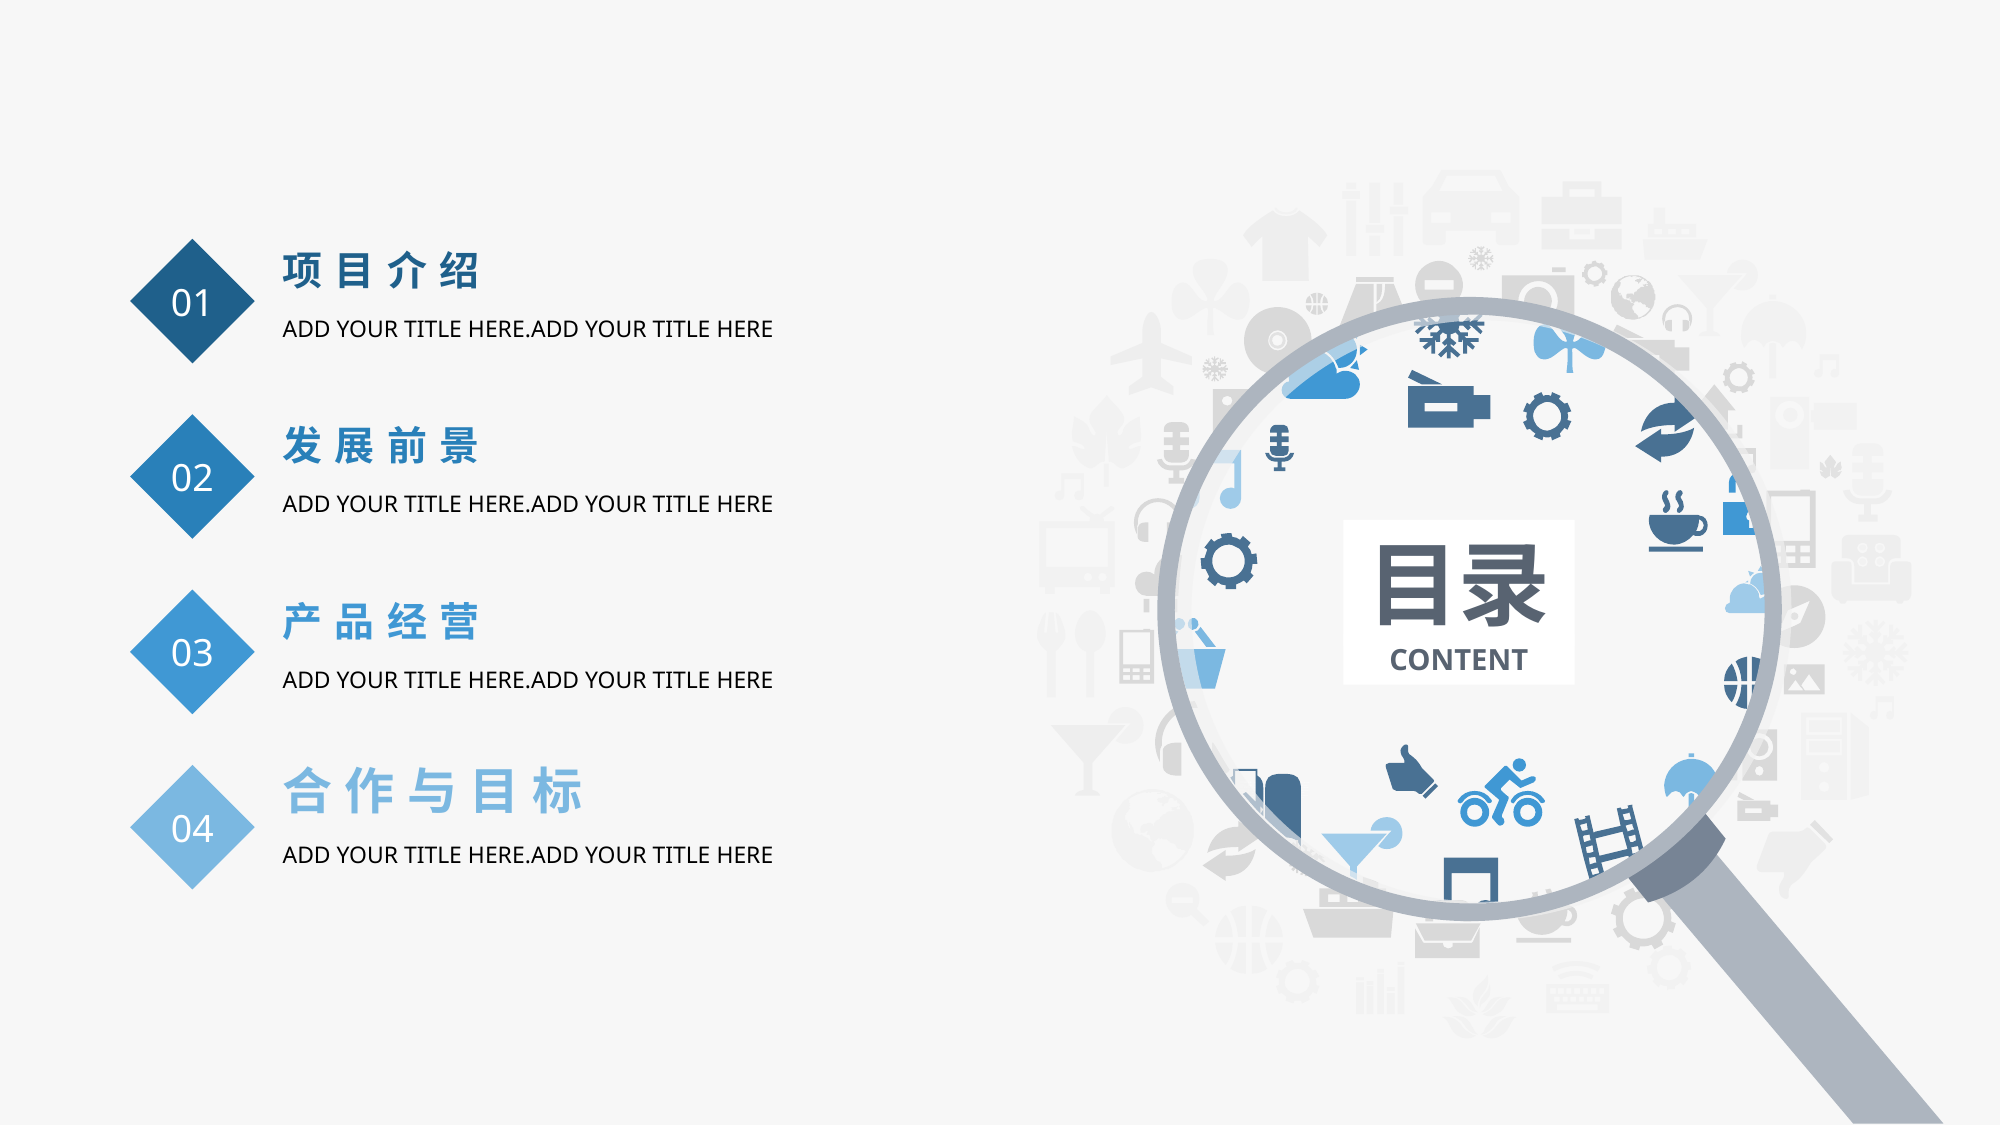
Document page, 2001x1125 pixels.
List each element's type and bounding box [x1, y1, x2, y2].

text_box [130, 238, 1015, 890]
text_box [1343, 519, 1575, 685]
text_box [1036, 169, 1944, 1124]
